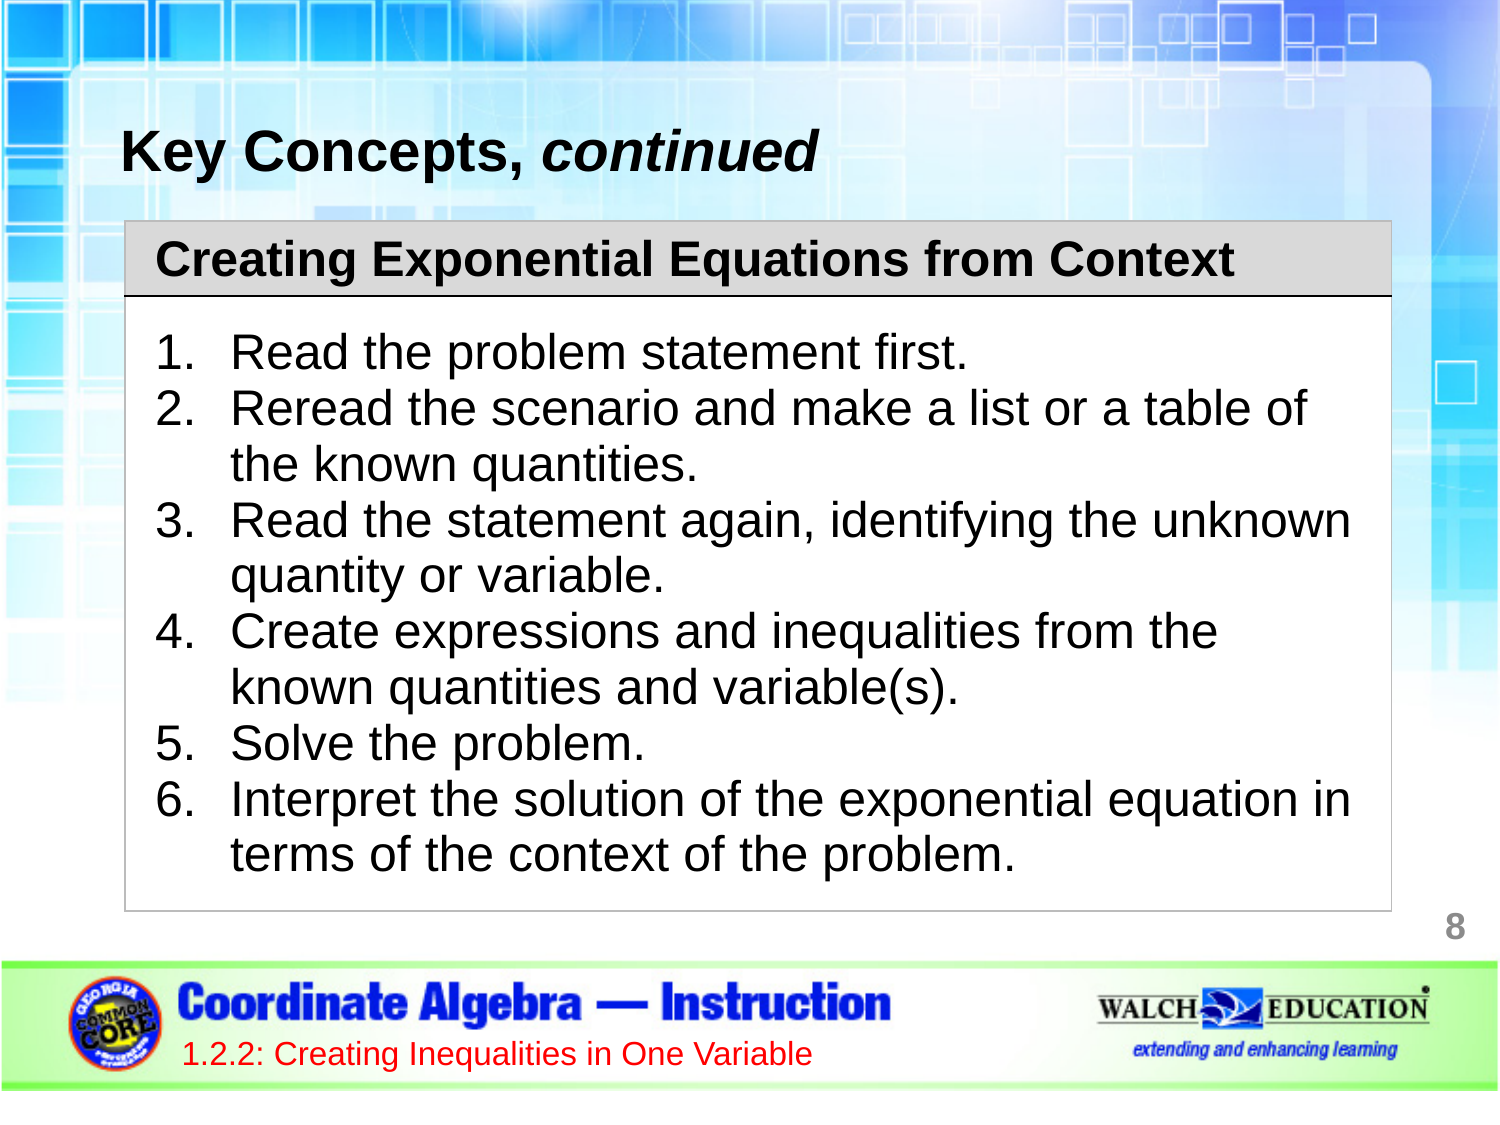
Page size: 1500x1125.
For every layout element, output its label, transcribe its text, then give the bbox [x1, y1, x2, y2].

slide_number 8 [1361, 901, 1481, 949]
picture [1, 0, 1500, 1091]
table_header Creating Exponential Equations from Context [126, 222, 1391, 295]
table_cell Read the problem statement first. Reread the scenario and make a list or a table of the known quantities. Read the statement again, identifying the unknown quantity or variable. Create expressions and inequalities from the known quantities and variable(s). Solve the problem. Interpret the solution of the exponential equation in terms of the context of the problem. [126, 297, 1391, 910]
list 1.2.2: Creating Inequalities in One Variable [166, 1024, 1074, 1069]
subtitle Key Concepts, continued [105, 105, 1394, 925]
